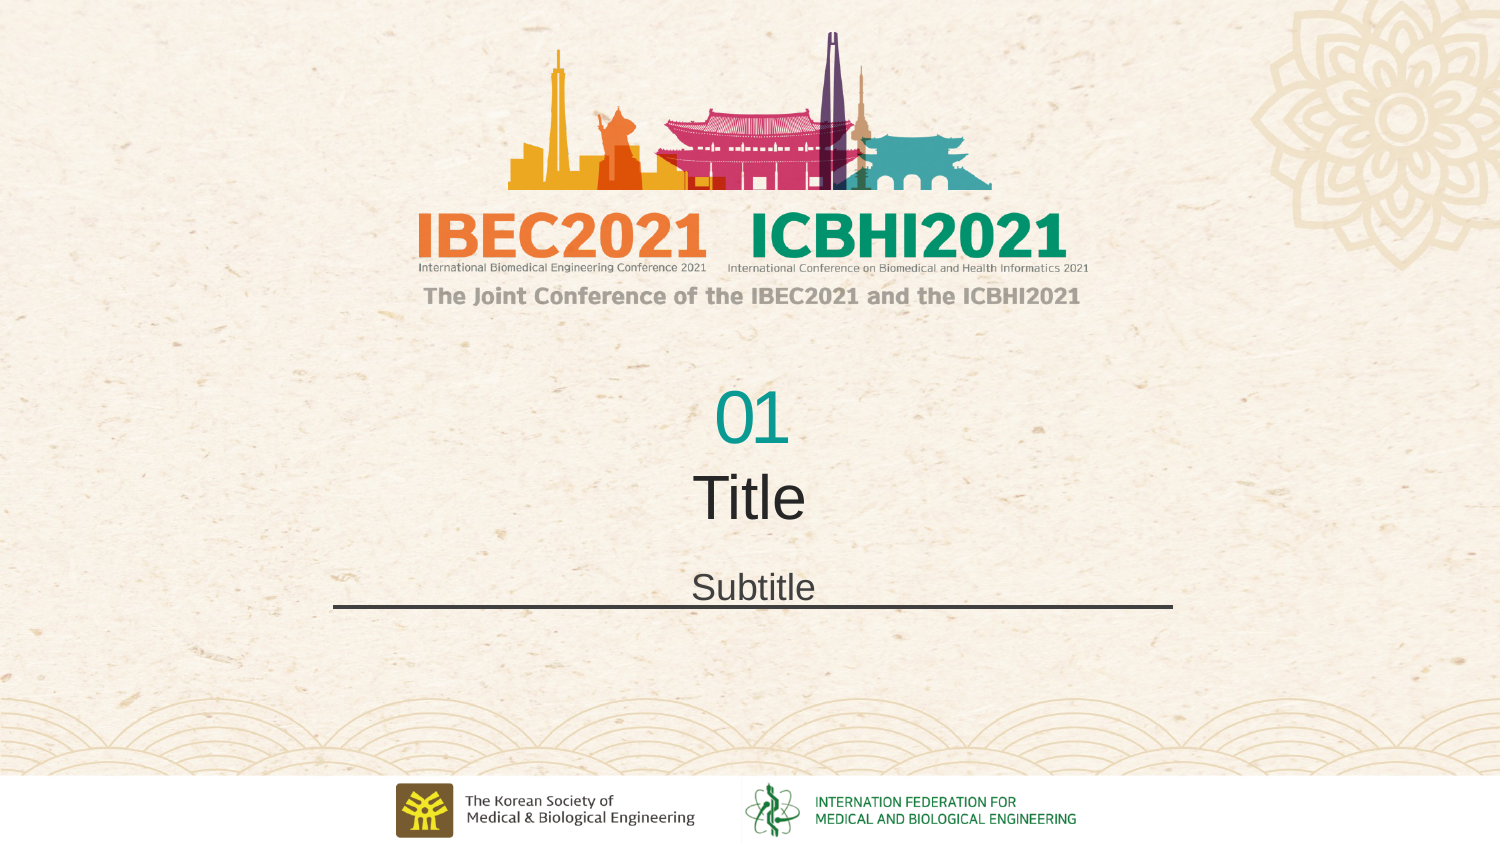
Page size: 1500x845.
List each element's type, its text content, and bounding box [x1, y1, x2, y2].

text_box Subtitle [369, 559, 1138, 595]
text_box 01 [656, 364, 851, 429]
text_box Title [213, 453, 1287, 533]
picture [0, 0, 1500, 844]
